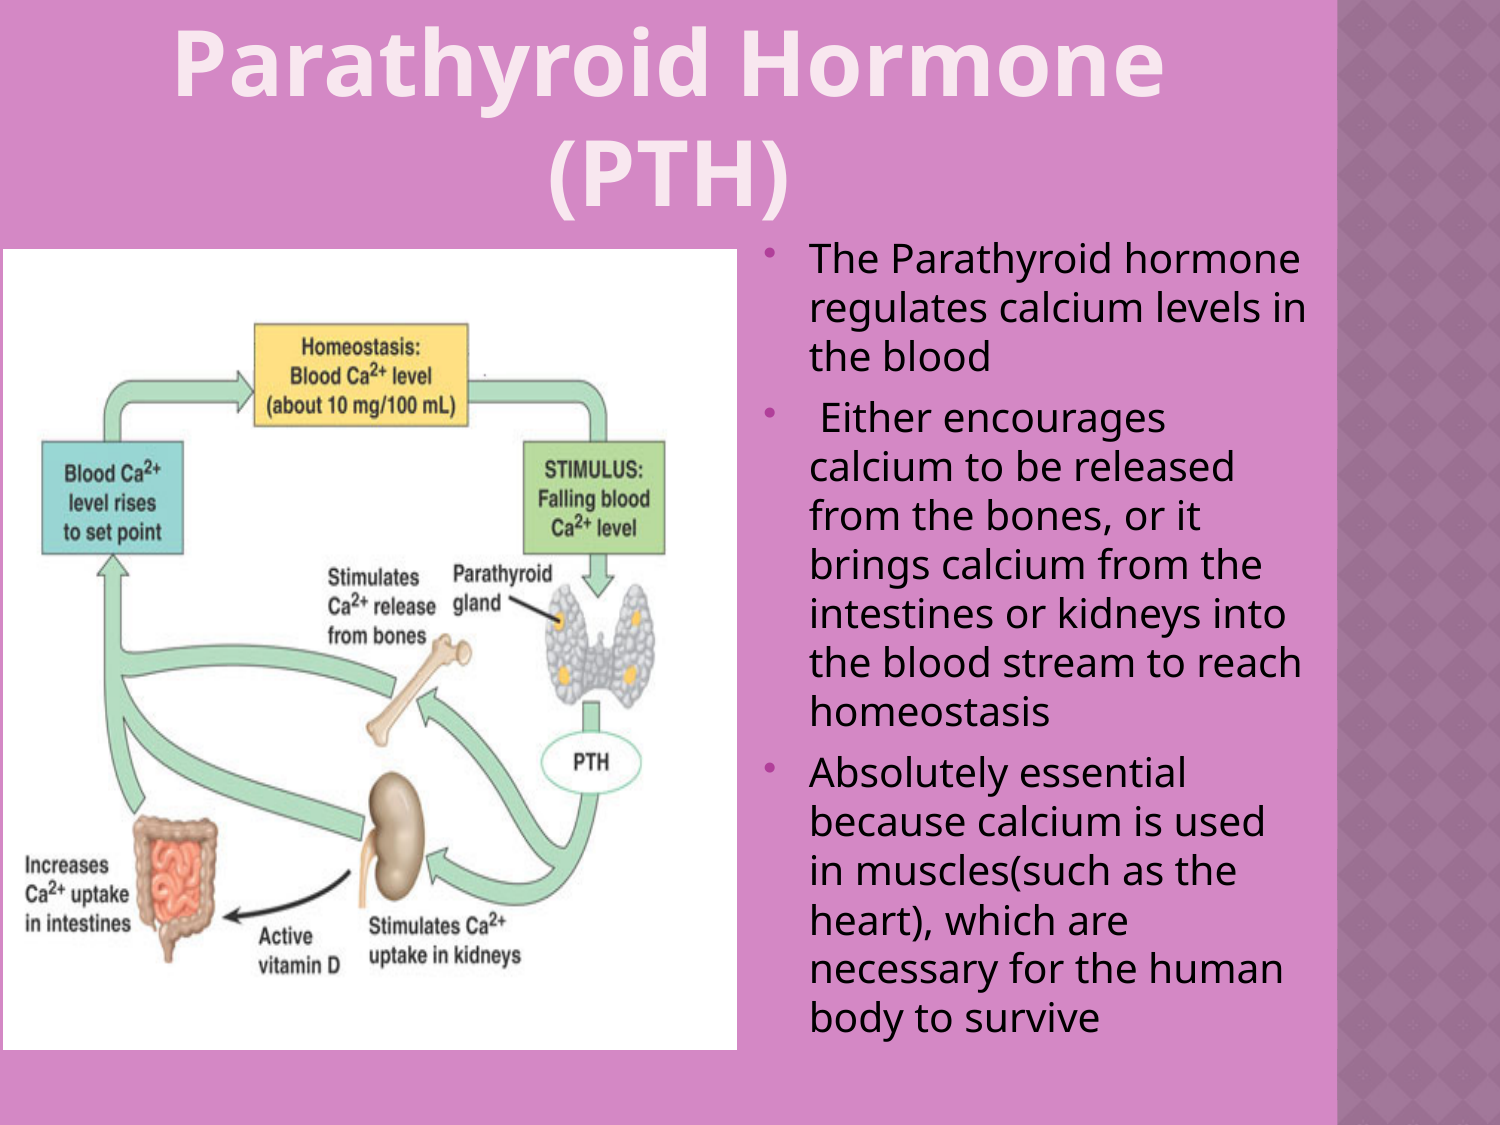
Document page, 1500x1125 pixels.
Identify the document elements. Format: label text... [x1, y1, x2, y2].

list The Parathyroid hormone regulates calcium levels in the blood Either encourages calcium to be released from the bones, or it brings calcium from the intestines or kidneys into the blood stream to reach homeostasis Absolutely essential because calcium is used in muscles(such as the heart), which are necessary for the human body to survive [750, 224, 1328, 1088]
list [3, 249, 737, 1051]
title Parathyroid Hormone (PTH) [75, 37, 1263, 225]
